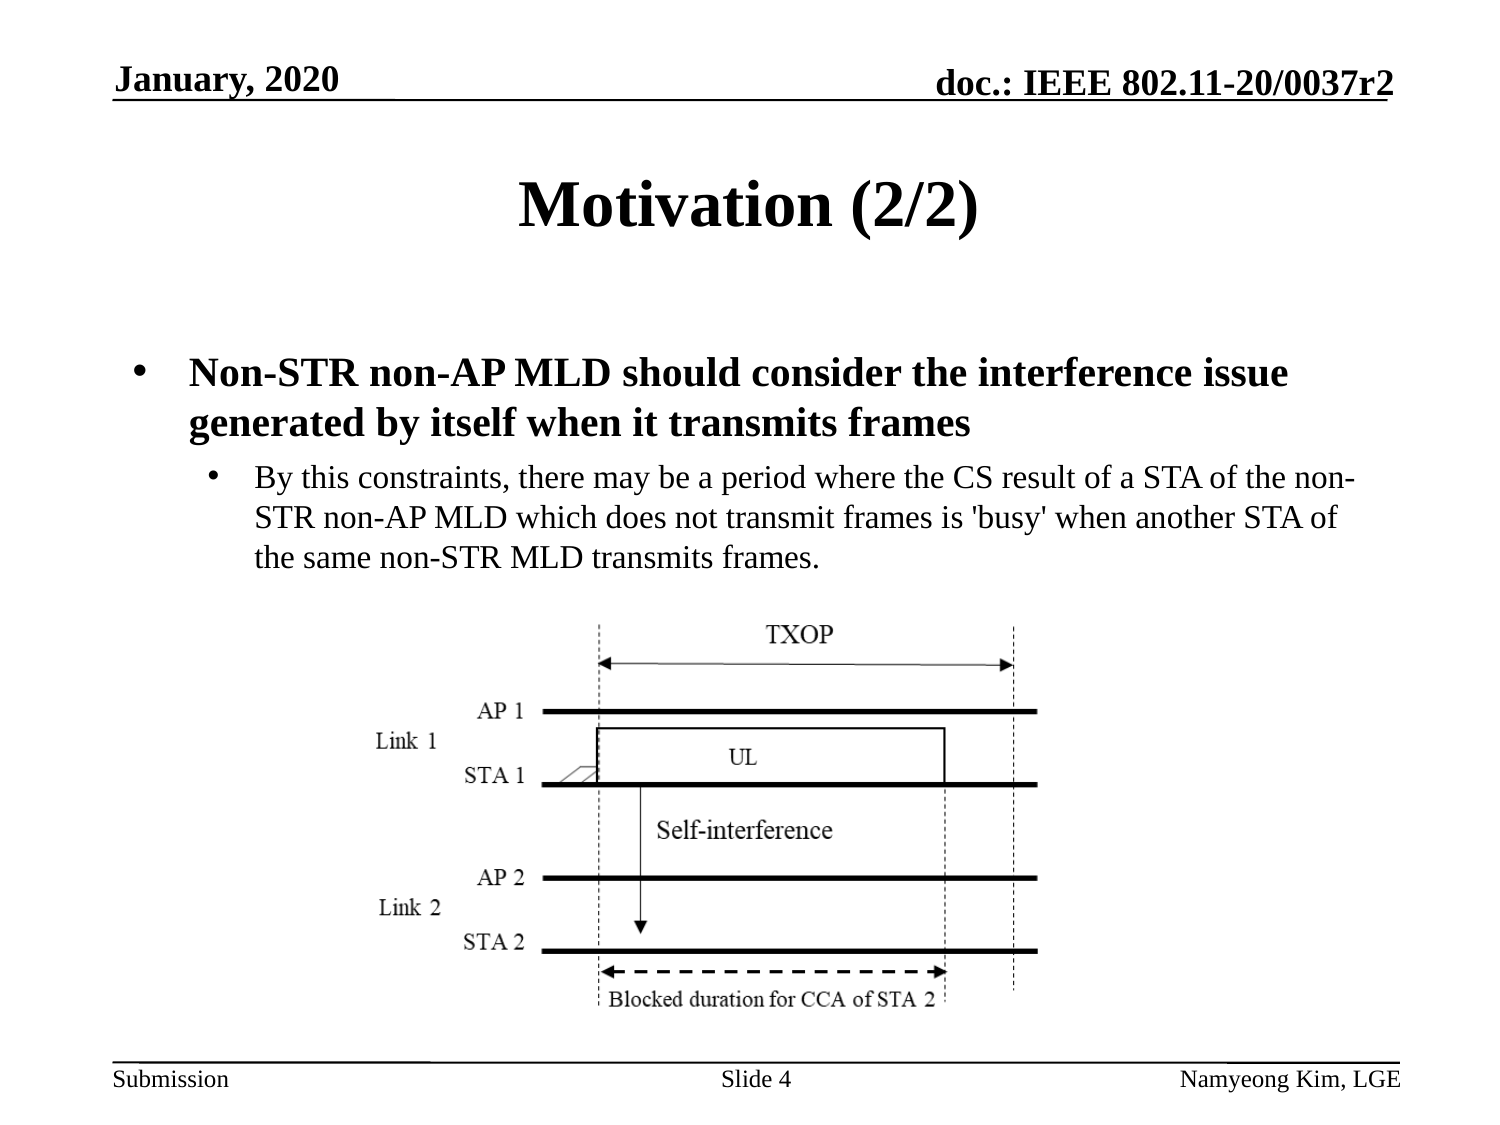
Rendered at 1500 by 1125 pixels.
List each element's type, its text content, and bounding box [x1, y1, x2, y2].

footer Namyeong Kim, LGE [878, 1061, 1402, 1093]
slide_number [114, 54, 423, 100]
slide_number Slide 4 [712, 1061, 800, 1123]
list Non-STR non-AP MLD should consider the interference issue generated by itself when it transmits frames By this constraints, there may be a period where the CS result of a STA of the non-STR non-AP MLD which does not transmit frames is 'busy' when another STA of the same non-STR MLD transmits frames. [117, 337, 1393, 1013]
picture [359, 609, 1041, 1026]
title Motivation (2/2) [112, 112, 1388, 288]
